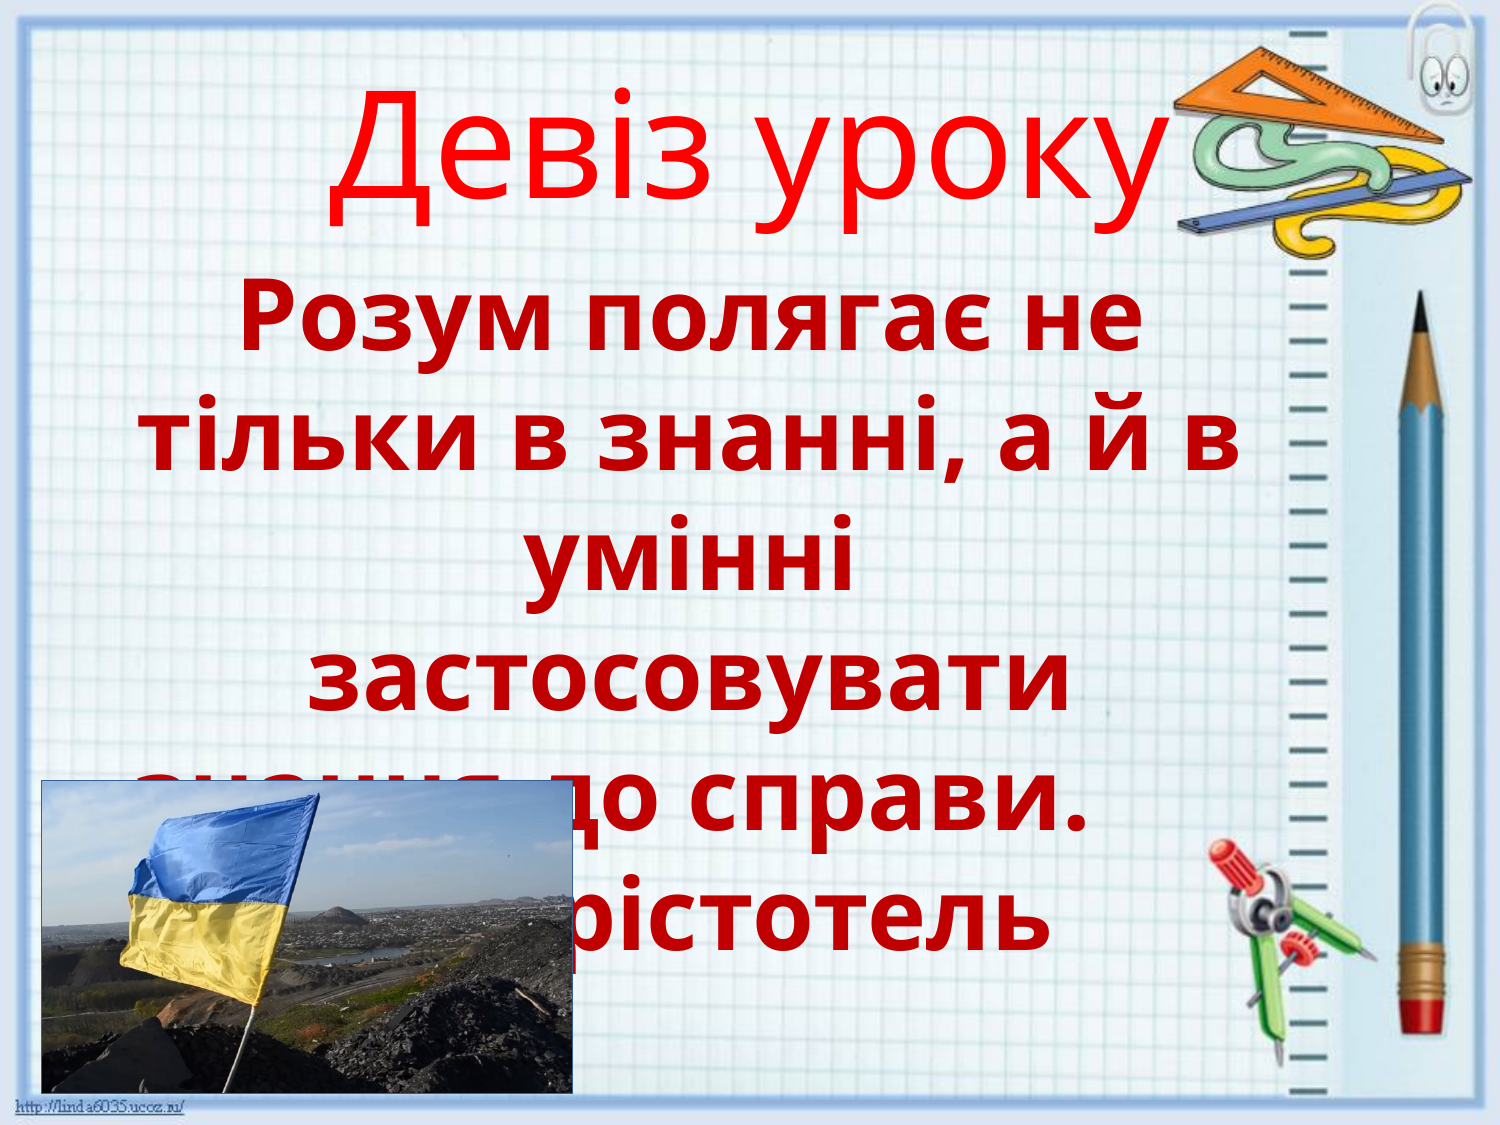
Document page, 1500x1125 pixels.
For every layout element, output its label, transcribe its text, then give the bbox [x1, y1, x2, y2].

title Девіз уроку [75, 45, 1425, 233]
text_box Розум полягає не тільки в знанні, а й в умінні застосовувати знання до справи. Арістотель [112, 243, 1270, 978]
picture [0, 0, 1500, 1125]
